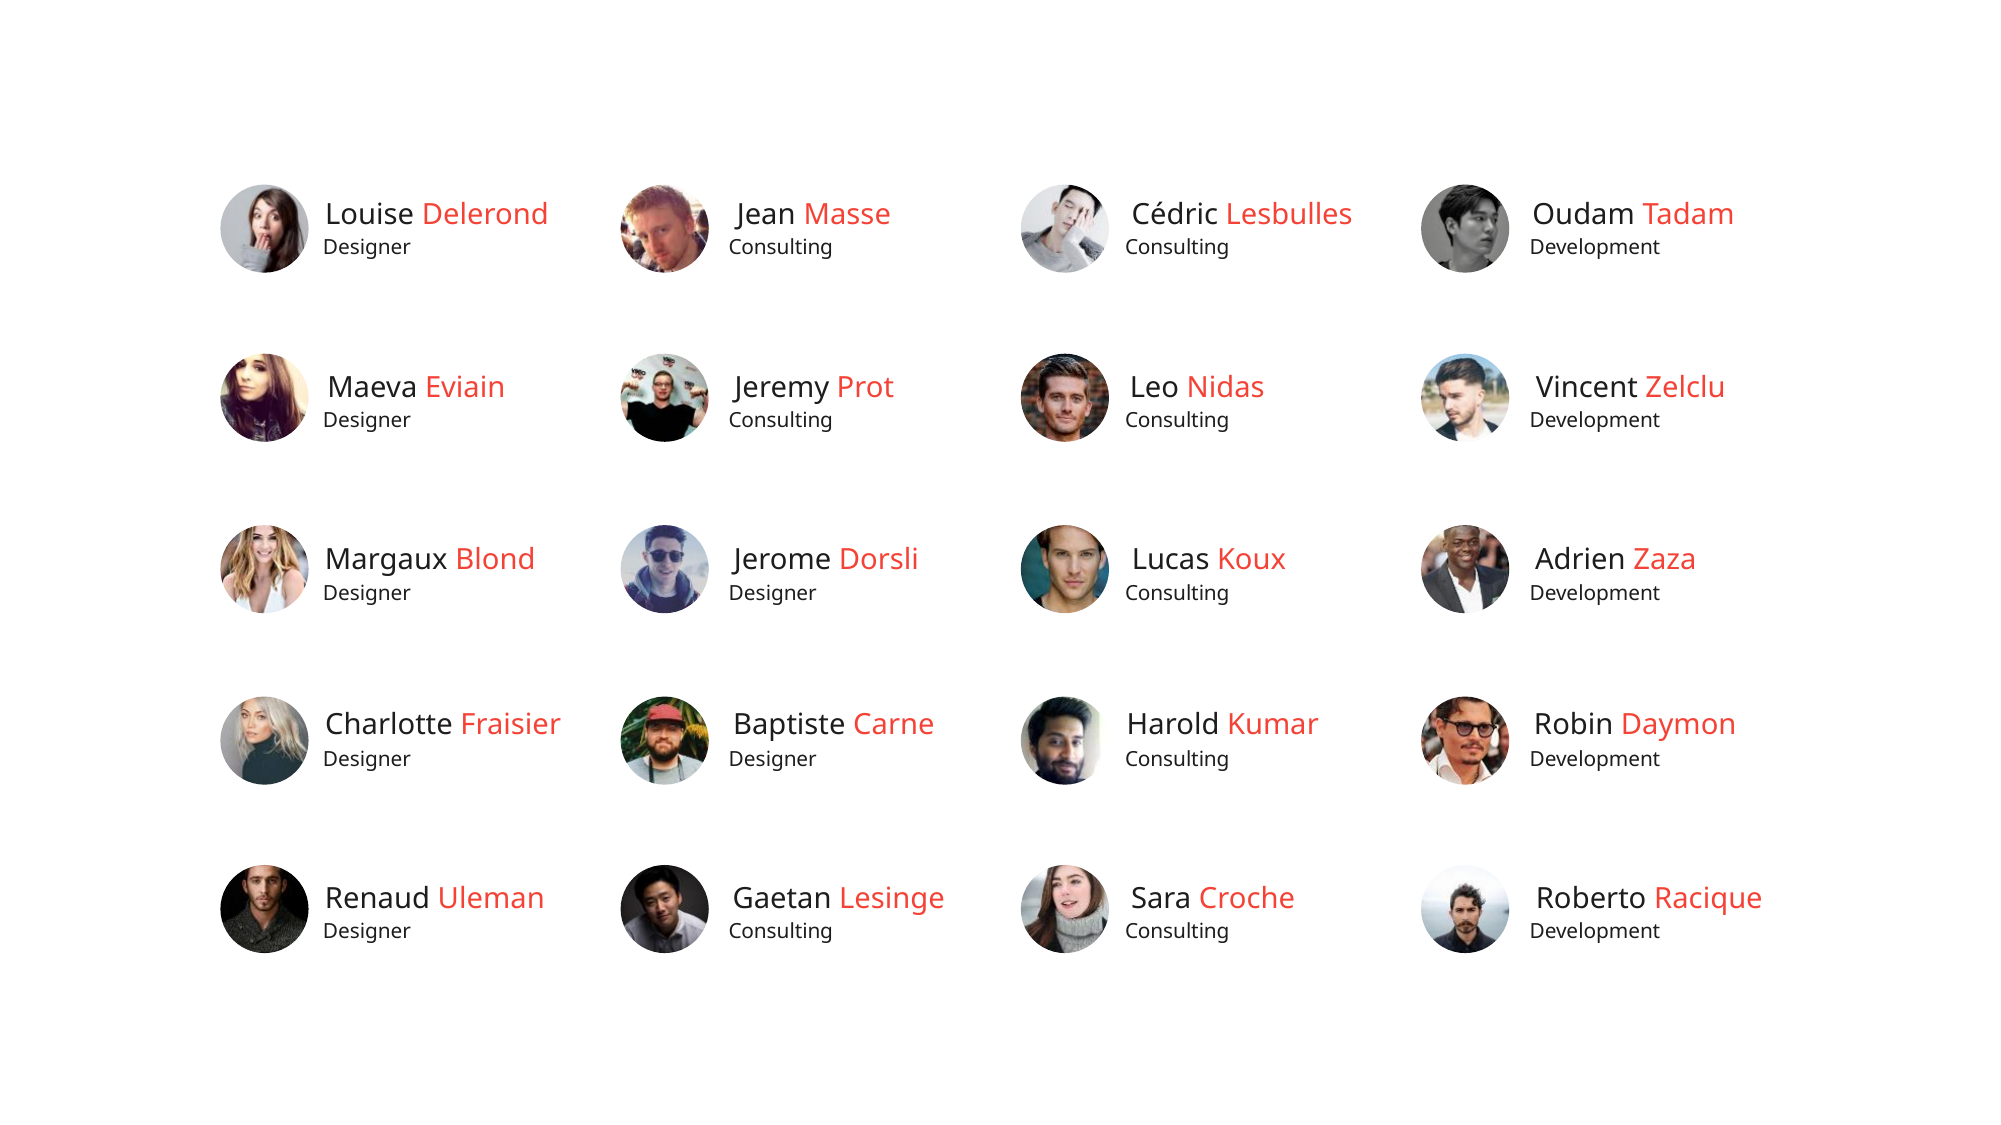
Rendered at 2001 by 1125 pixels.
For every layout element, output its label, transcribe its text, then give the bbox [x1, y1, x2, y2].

text_box Consulting [1125, 745, 1230, 771]
text_box Sara Croche [1131, 878, 1296, 914]
picture [1020, 184, 1109, 273]
text_box Cédric Lesbulles [1131, 195, 1354, 231]
text_box Margaux Blond [325, 539, 536, 575]
picture [1020, 353, 1109, 442]
text_box Consulting [1125, 579, 1230, 605]
text_box Consulting [728, 233, 833, 259]
picture [620, 864, 709, 954]
text_box Consulting [728, 406, 833, 432]
text_box Designer [728, 745, 817, 771]
text_box Robin Daymon [1533, 705, 1737, 741]
picture [1421, 184, 1510, 273]
text_box Adrien Zaza [1535, 539, 1698, 575]
text_box Harold Kumar [1126, 705, 1319, 741]
text_box Consulting [1125, 918, 1230, 944]
text_box Louise Delerond [325, 195, 549, 231]
text_box Development [1529, 918, 1661, 944]
text_box Gaetan Lesinge [732, 878, 945, 914]
picture [1020, 696, 1109, 785]
text_box Development [1529, 406, 1661, 432]
text_box Jeremy Prot [734, 367, 895, 403]
text_box Jean Masse [736, 195, 892, 231]
picture [220, 696, 309, 785]
picture [620, 525, 709, 614]
text_box Consulting [728, 918, 833, 944]
text_box Development [1529, 233, 1661, 259]
picture [220, 353, 309, 442]
text_box Lucas Koux [1131, 539, 1287, 575]
picture [620, 184, 709, 273]
text_box Development [1529, 745, 1661, 771]
text_box Development [1529, 579, 1661, 605]
text_box Consulting [1125, 233, 1230, 259]
text_box Consulting [1125, 406, 1230, 432]
picture [1421, 864, 1510, 954]
text_box Renaud Uleman [324, 878, 545, 914]
picture [220, 864, 309, 954]
text_box Baptiste Carne [733, 705, 935, 741]
picture [1020, 525, 1109, 614]
text_box Charlotte Fraisier [325, 705, 562, 776]
text_box Designer [322, 406, 417, 432]
text_box Leo Nidas [1129, 367, 1266, 403]
picture [220, 525, 309, 614]
text_box Designer [728, 579, 817, 605]
text_box Maeva Eviain [327, 367, 506, 403]
picture [220, 184, 309, 273]
text_box Vincent Zelclu [1535, 367, 1726, 403]
picture [1421, 353, 1510, 442]
picture [620, 696, 709, 785]
text_box Jerome Dorsli [733, 539, 920, 575]
text_box Roberto Racique [1535, 878, 1764, 914]
text_box Designer [322, 579, 417, 605]
picture [620, 353, 709, 442]
text_box Designer [322, 745, 417, 771]
picture [1020, 864, 1109, 954]
text_box Designer [322, 233, 417, 259]
text_box Oudam Tadam [1532, 195, 1735, 231]
picture [1421, 696, 1510, 785]
picture [1421, 525, 1510, 614]
text_box Designer [322, 918, 417, 944]
